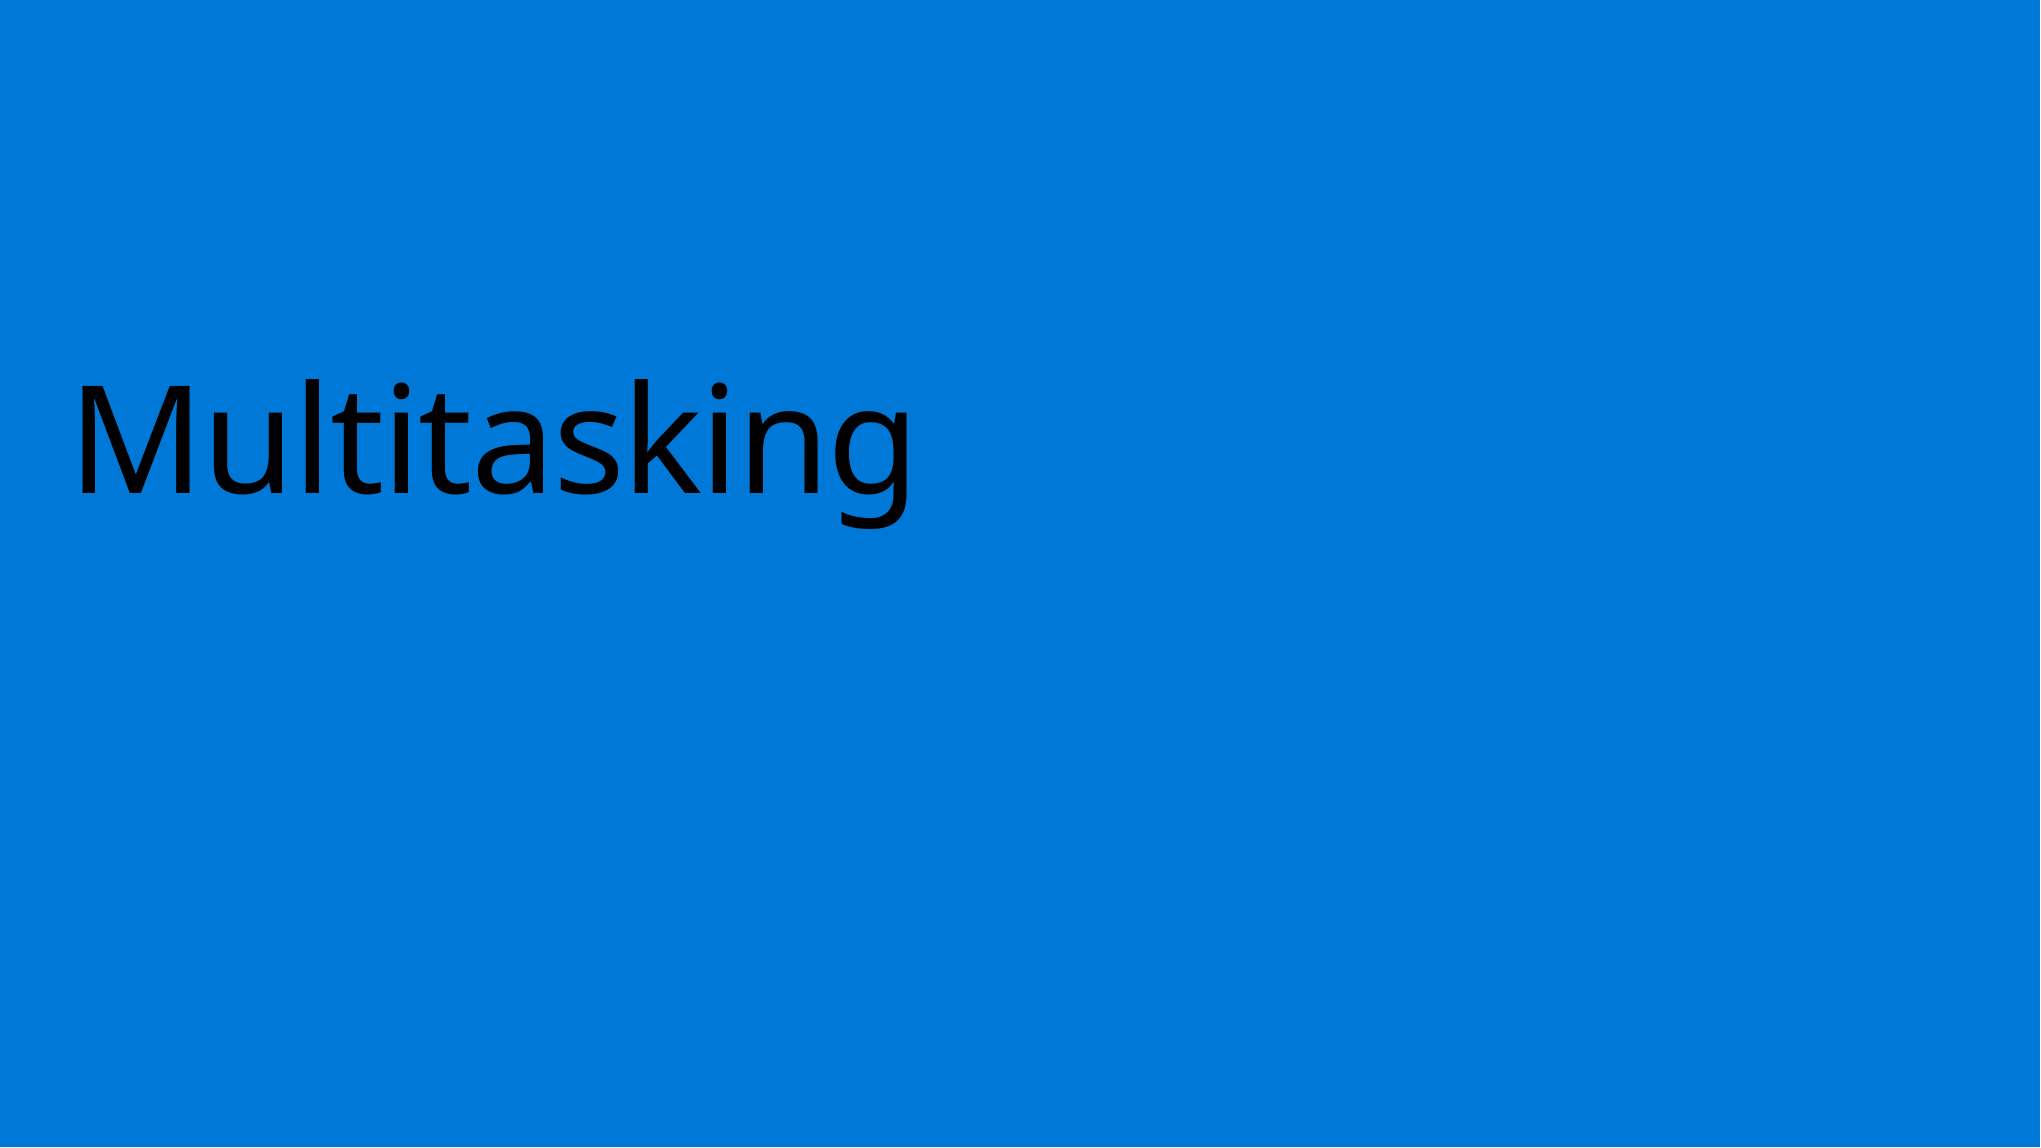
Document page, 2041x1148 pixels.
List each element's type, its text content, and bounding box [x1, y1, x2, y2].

title Multitasking [45, 348, 1996, 543]
